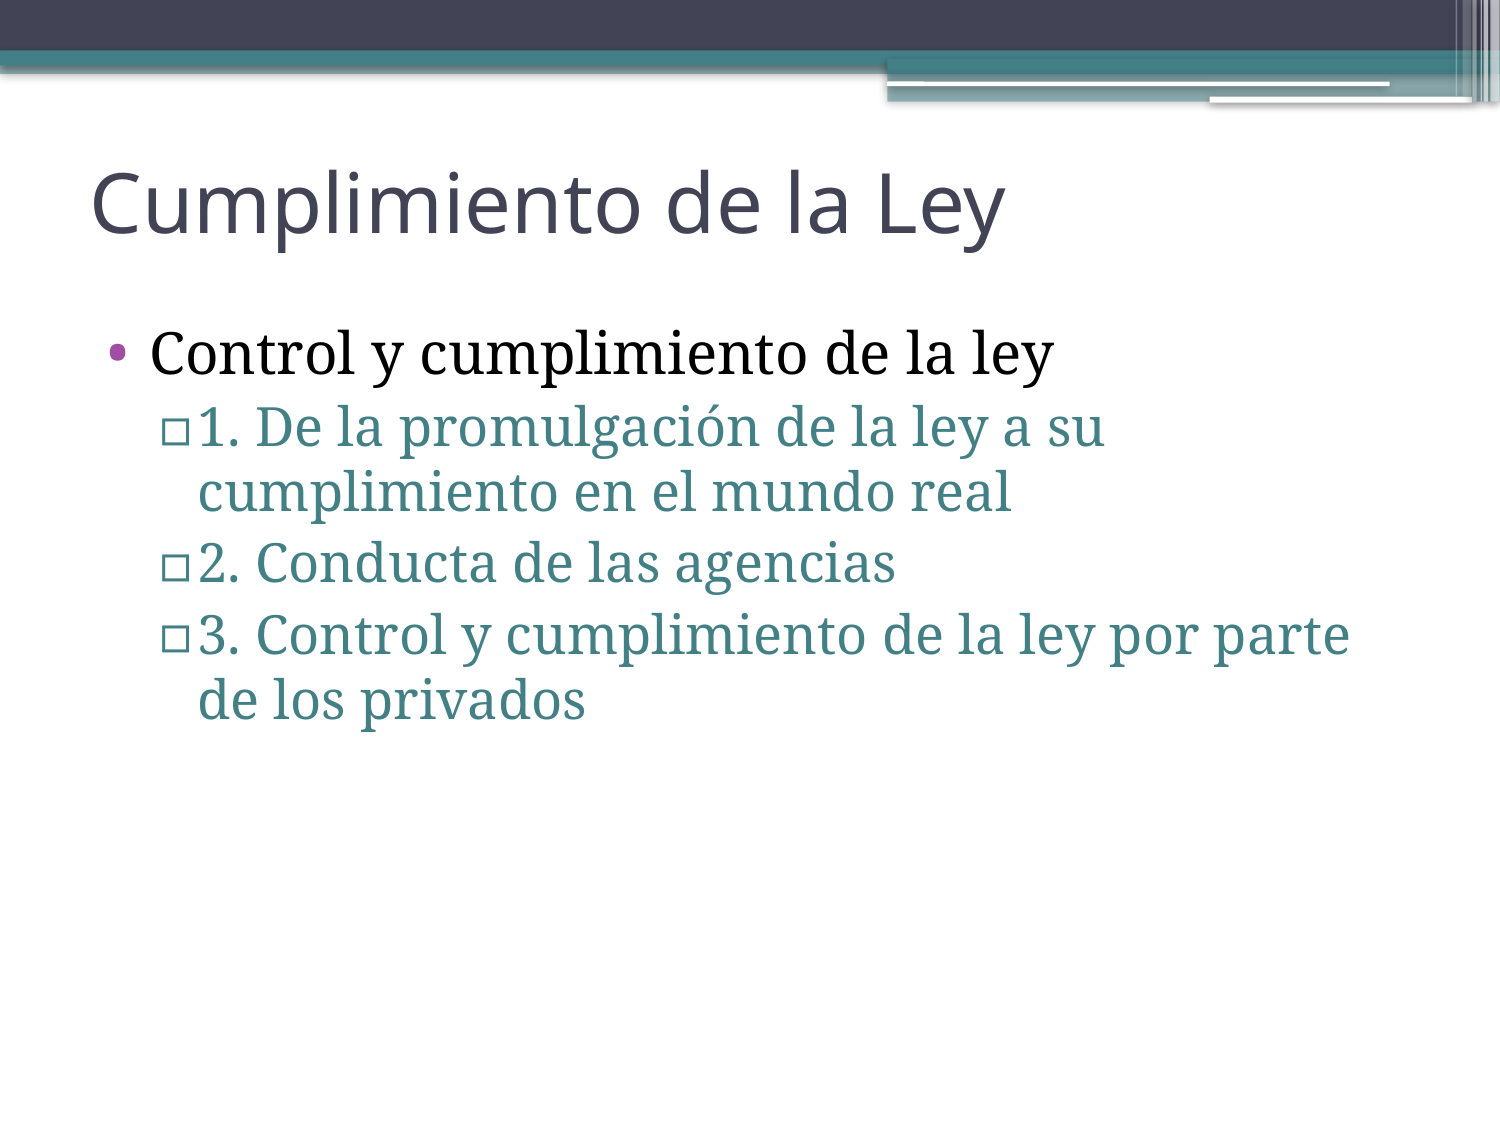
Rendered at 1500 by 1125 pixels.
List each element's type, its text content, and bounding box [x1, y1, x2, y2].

list Control y cumplimiento de la ley 1. De la promulgación de la ley a su cumplimiento en el mundo real 2. Conducta de las agencias 3. Control y cumplimiento de la ley por parte de los privados [75, 308, 1425, 1025]
title Cumplimiento de la Ley [75, 112, 1425, 288]
